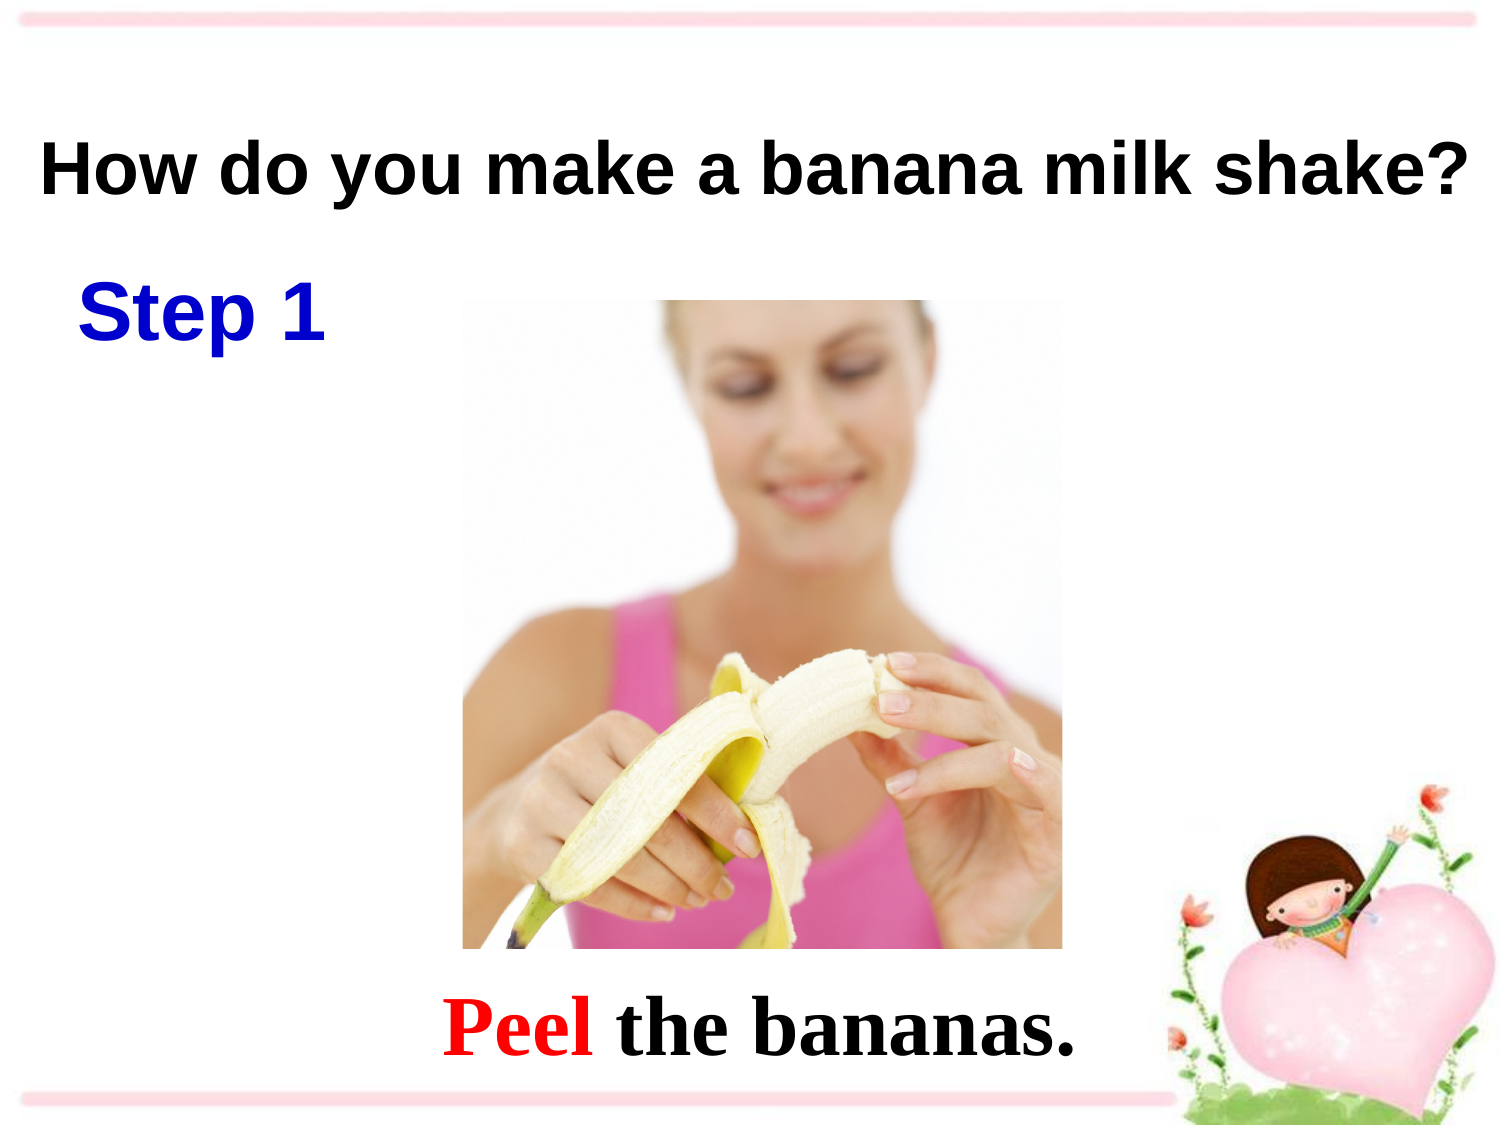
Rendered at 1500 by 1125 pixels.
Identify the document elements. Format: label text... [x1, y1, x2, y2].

text_box Step 1 [62, 305, 444, 365]
text_box Peel the bananas. [427, 962, 1093, 1080]
picture [0, 0, 1500, 1125]
text_box How do you make a banana milk shake? [24, 112, 1400, 305]
